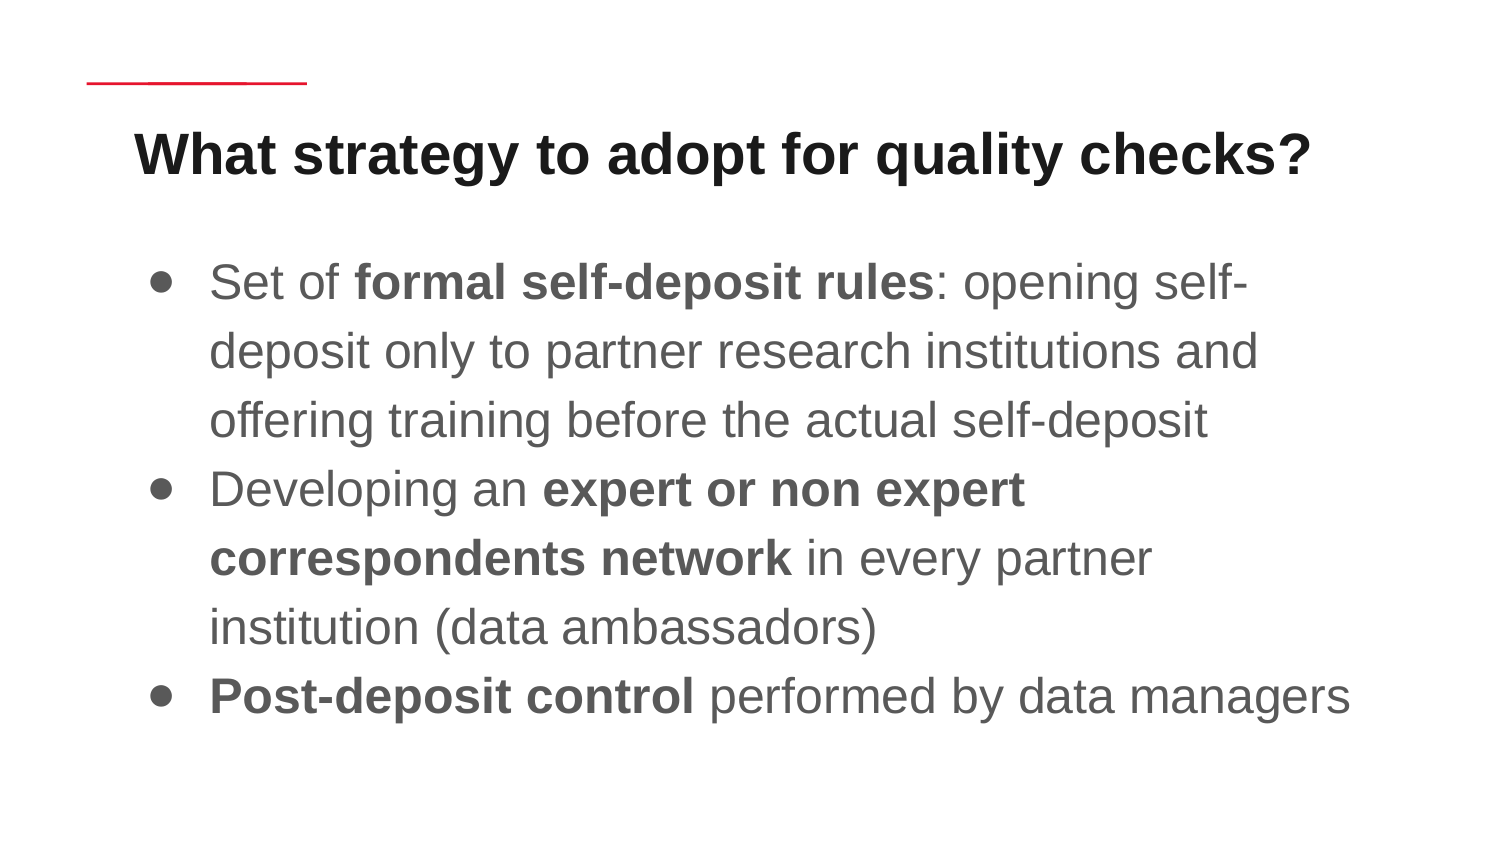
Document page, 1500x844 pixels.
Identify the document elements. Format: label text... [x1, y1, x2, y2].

title What strategy to adopt for quality checks? [119, 100, 1381, 189]
list Set of formal self-deposit rules: opening self-deposit only to partner research institutions and offering training before the actual self-deposit Developing an expert or non expert correspondents network in every partner institution (data ambassadors) Post-deposit control performed by data managers [119, 225, 1381, 844]
